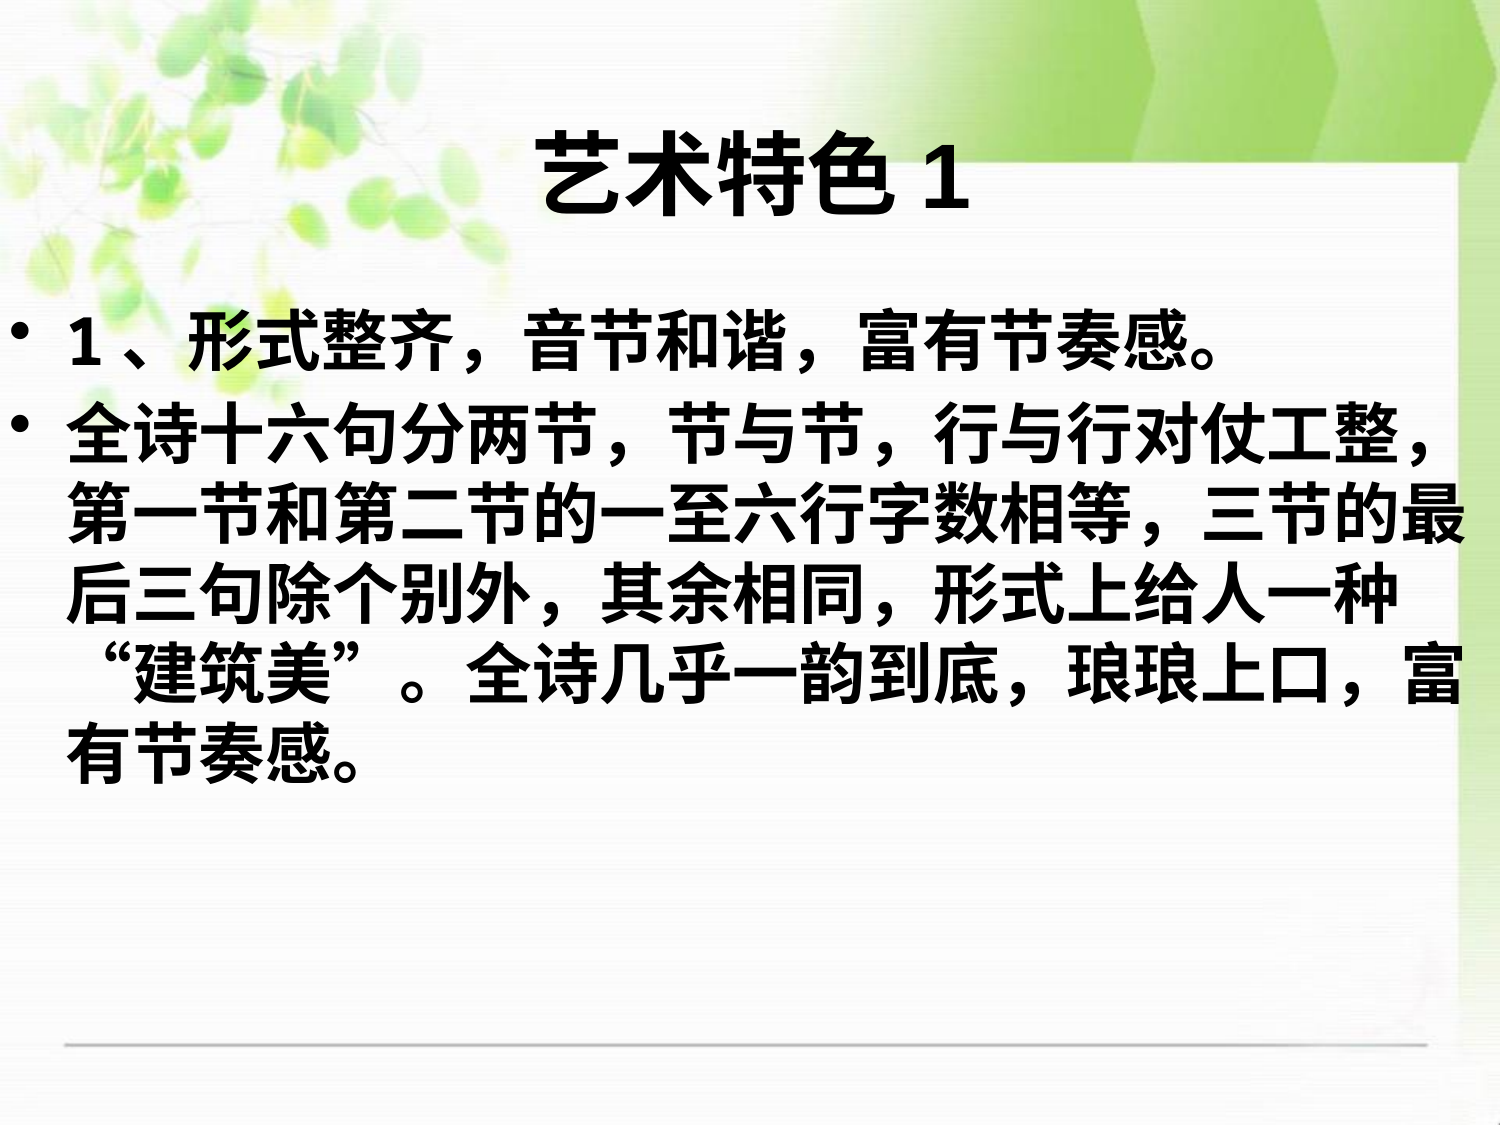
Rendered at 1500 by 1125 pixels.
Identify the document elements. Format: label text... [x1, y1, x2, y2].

title 艺术特色1 [76, 78, 1427, 266]
list 1、形式整齐，音节和谐，富有节奏感。 全诗十六句分两节，节与节，行与行对仗工整，第一节和第二节的一至六行字数相等，三节的最后三句除个别外，其余相同，形式上给人一种“建筑美”。全诗几乎一韵到底，琅琅上口，富有节奏感。 [0, 290, 1494, 823]
picture [0, 0, 1500, 1125]
